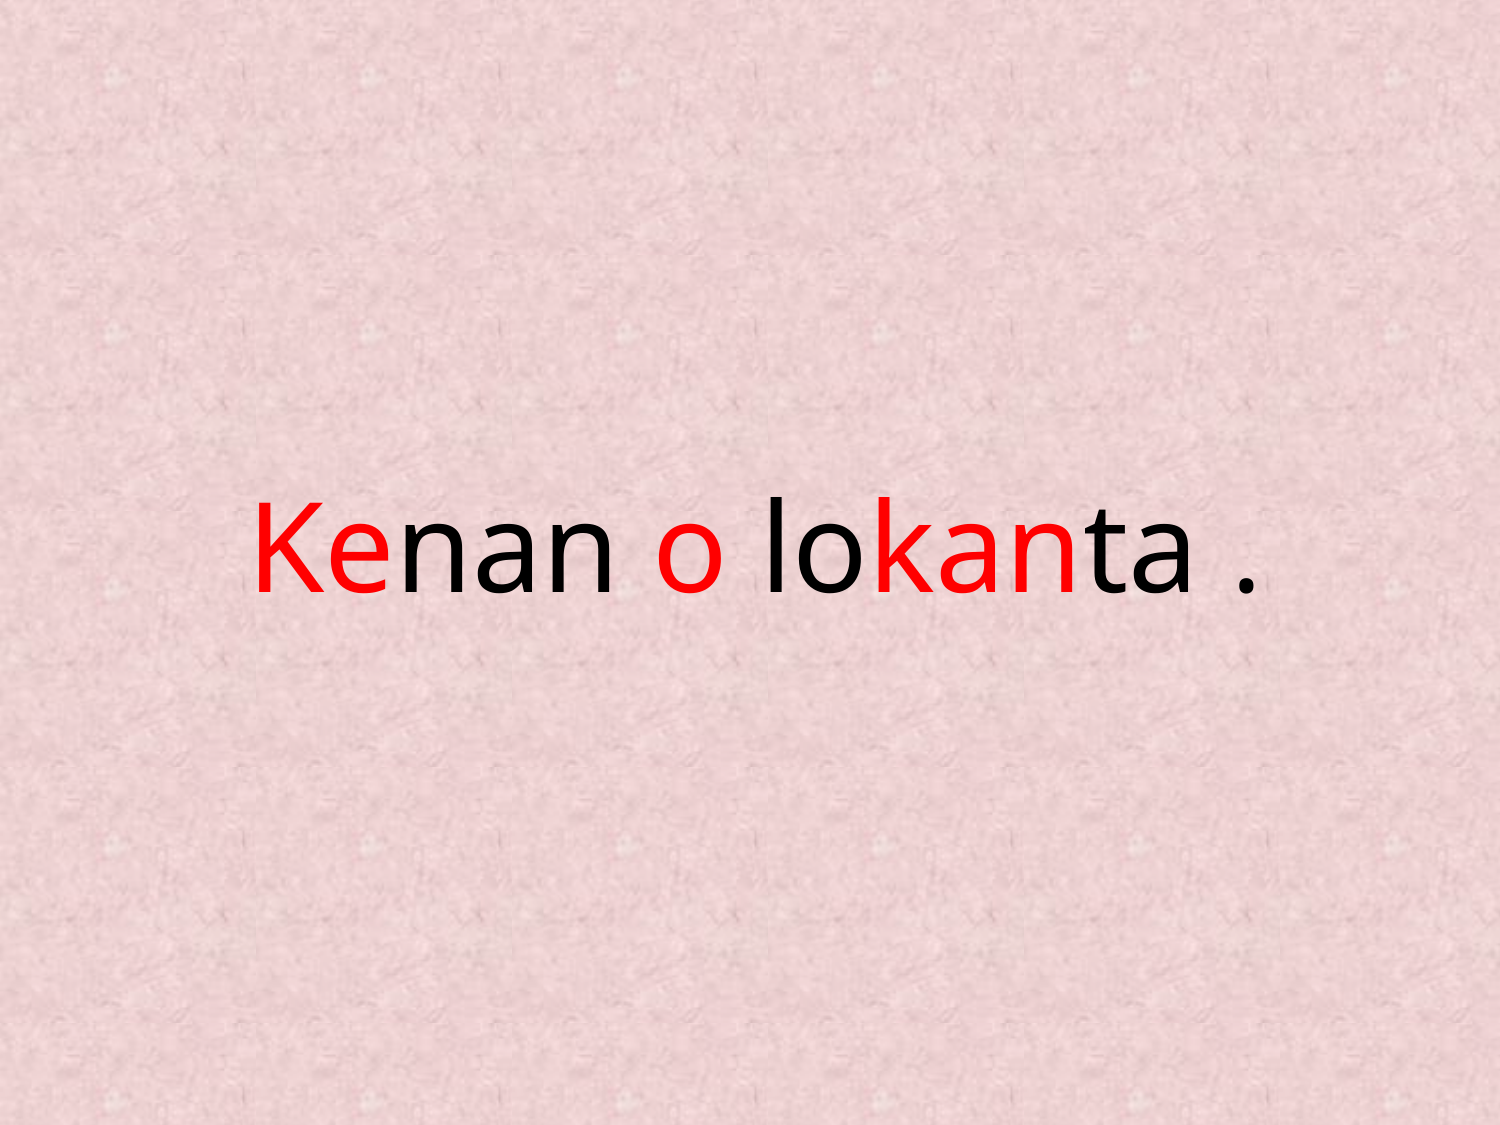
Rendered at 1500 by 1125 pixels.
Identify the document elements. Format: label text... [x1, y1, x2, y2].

title Kenan o lokanta . [117, 421, 1393, 663]
